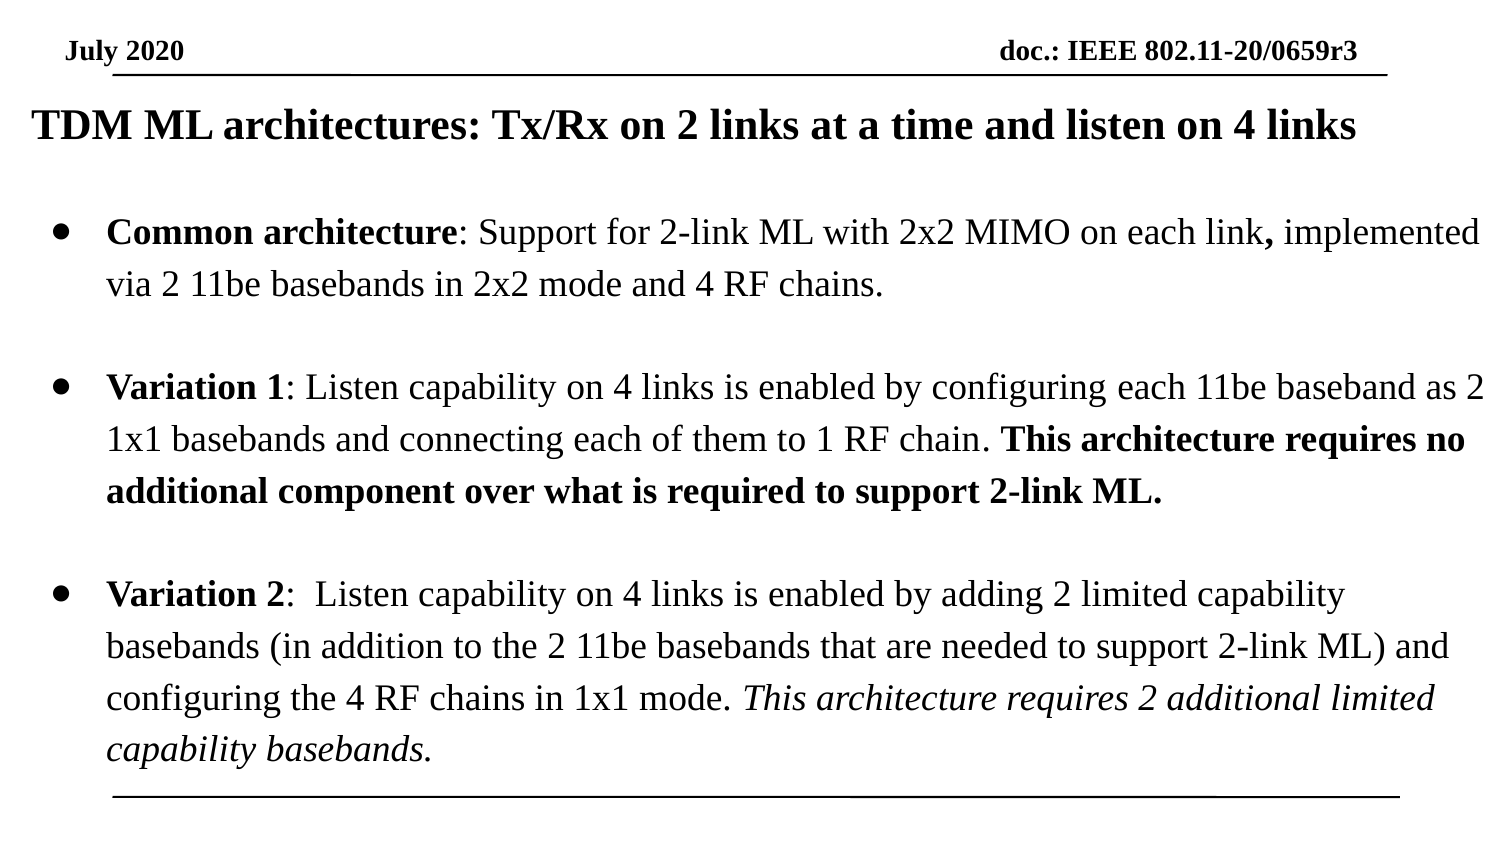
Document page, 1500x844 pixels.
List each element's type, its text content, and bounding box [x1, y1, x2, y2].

list TDM ML architectures: Tx/Rx on 2 links at a time and listen on 4 links Common architecture: Support for 2-link ML with 2x2 MIMO on each link, implemented via 2 11be basebands in 2x2 mode and 4 RF chains. Variation 1: Listen capability on 4 links is enabled by configuring each 11be baseband as 2 1x1 basebands and connecting each of them to 1 RF chain. This architecture requires no additional component over what is required to support 2-link ML. Variation 2: Listen capability on 4 links is enabled by adding 2 limited capability basebands (in addition to the 2 11be basebands that are needed to support 2-link ML) and configuring the 4 RF chains in 1x1 mode. This architecture requires 2 additional limited capability basebands. [19, 82, 1500, 801]
